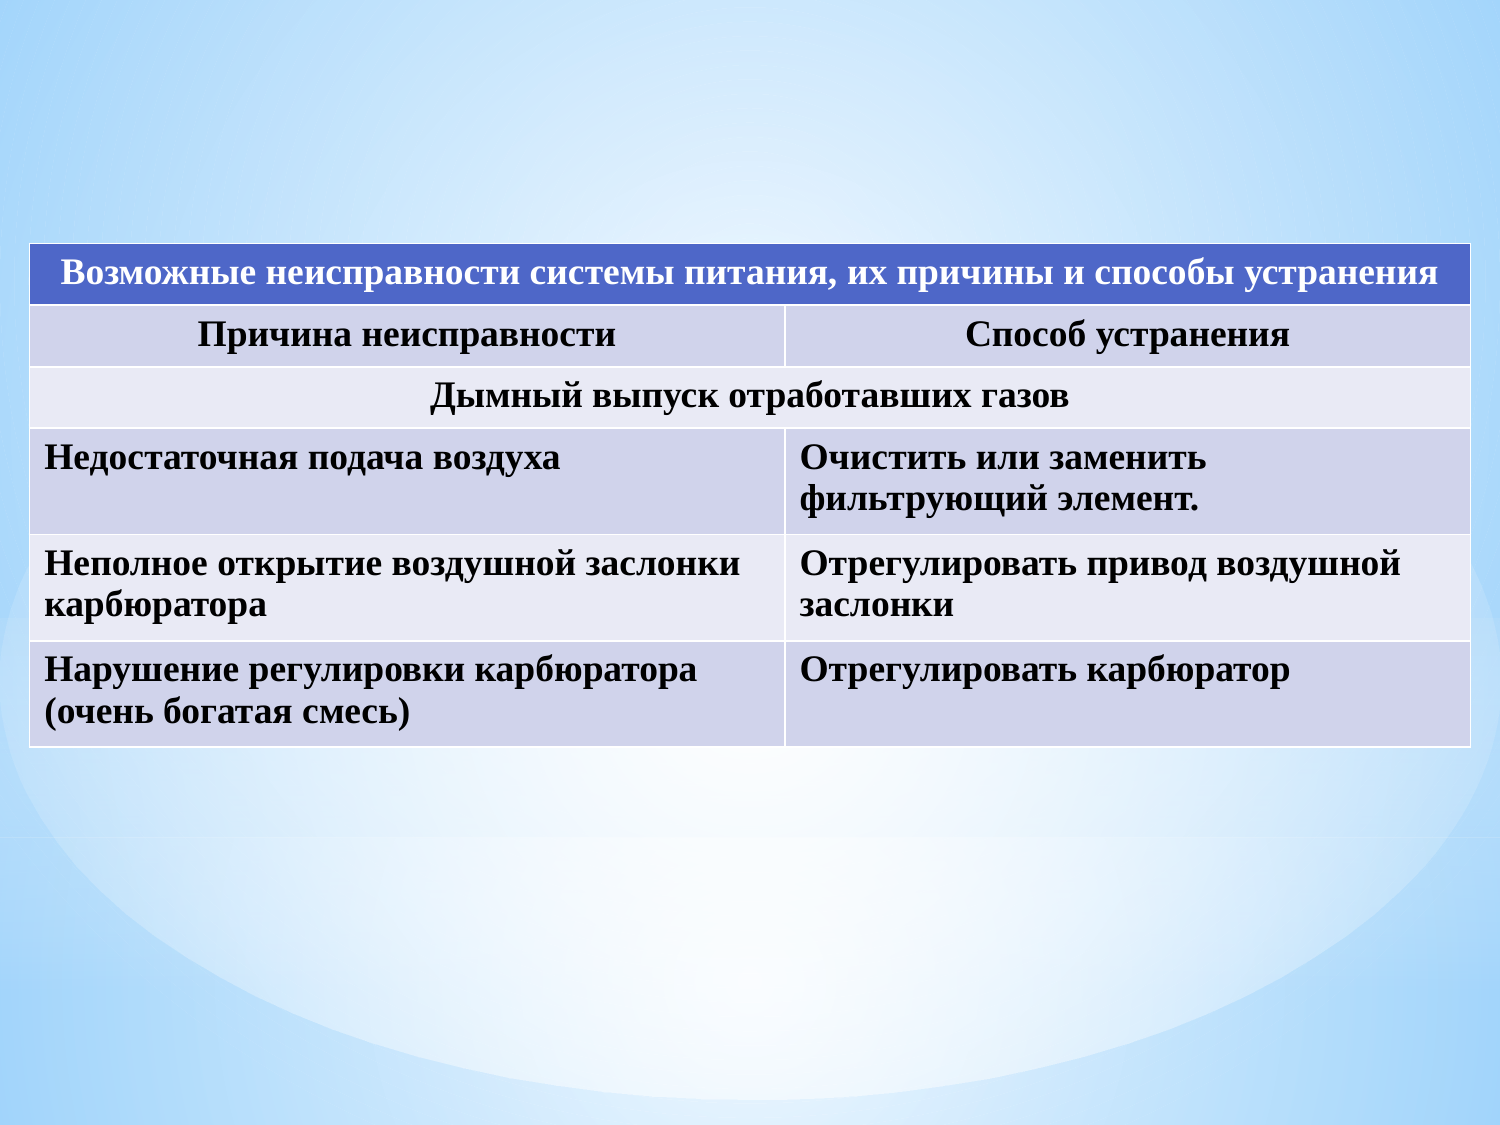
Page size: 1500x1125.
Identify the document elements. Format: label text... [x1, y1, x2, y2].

table_cell Нарушение регулировки карбюратора (очень богатая смесь) [30, 642, 784, 746]
table_cell Очистить или заменить фильтрующий элемент. [786, 429, 1470, 534]
table_cell Недостаточная подача воздуха [30, 429, 784, 534]
table_cell Дымный выпуск отработавших газов [30, 368, 1470, 427]
table_cell Отрегулировать карбюратор [786, 642, 1470, 746]
table_header Возможные неисправности системы питания, их причины и способы устранения [30, 244, 1470, 304]
table_cell Причина неисправности [30, 306, 784, 366]
table_cell Неполное открытие воздушной заслонки карбюратора [30, 535, 784, 640]
table_cell Отрегулировать привод воздушной заслонки [786, 535, 1470, 640]
table_cell Способ устранения [786, 306, 1470, 366]
